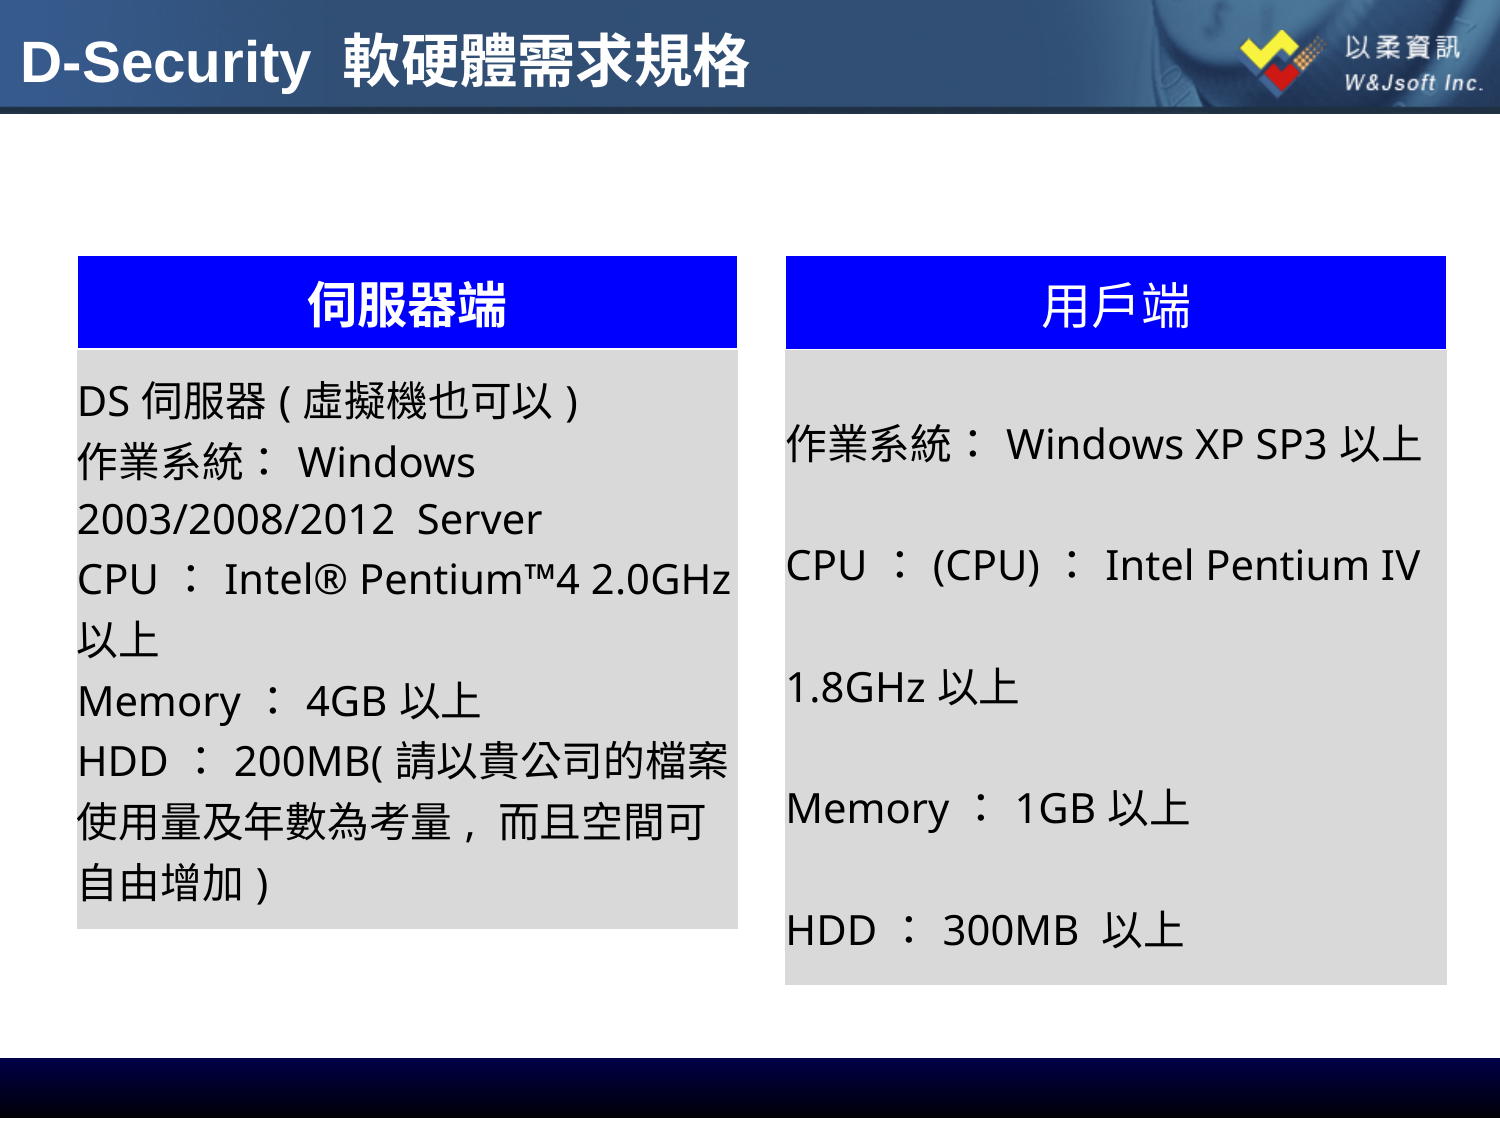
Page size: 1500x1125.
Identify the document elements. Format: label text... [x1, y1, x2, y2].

title D-Security 軟硬體需求規格 [5, 2, 1269, 116]
table_header 伺服器端 [78, 256, 737, 348]
table_header 用戶端 [786, 256, 1446, 349]
table_header 作業系統：Windows XP SP3以上 CPU：(CPU)：Intel Pentium IV 1.8GHz以上 Memory：1GB以上 HDD：300MB 以上 [785, 350, 1447, 985]
picture [0, 0, 1500, 114]
table_header DS伺服器(虛擬機也可以) 作業系統：Windows 2003/2008/2012 Server CPU：Intel® Pentium™4 2.0GHz 以上 Memory：4GB以上 HDD：200MB(請以貴公司的檔案使用量及年數為考量, 而且空間可自由增加) [77, 350, 738, 929]
